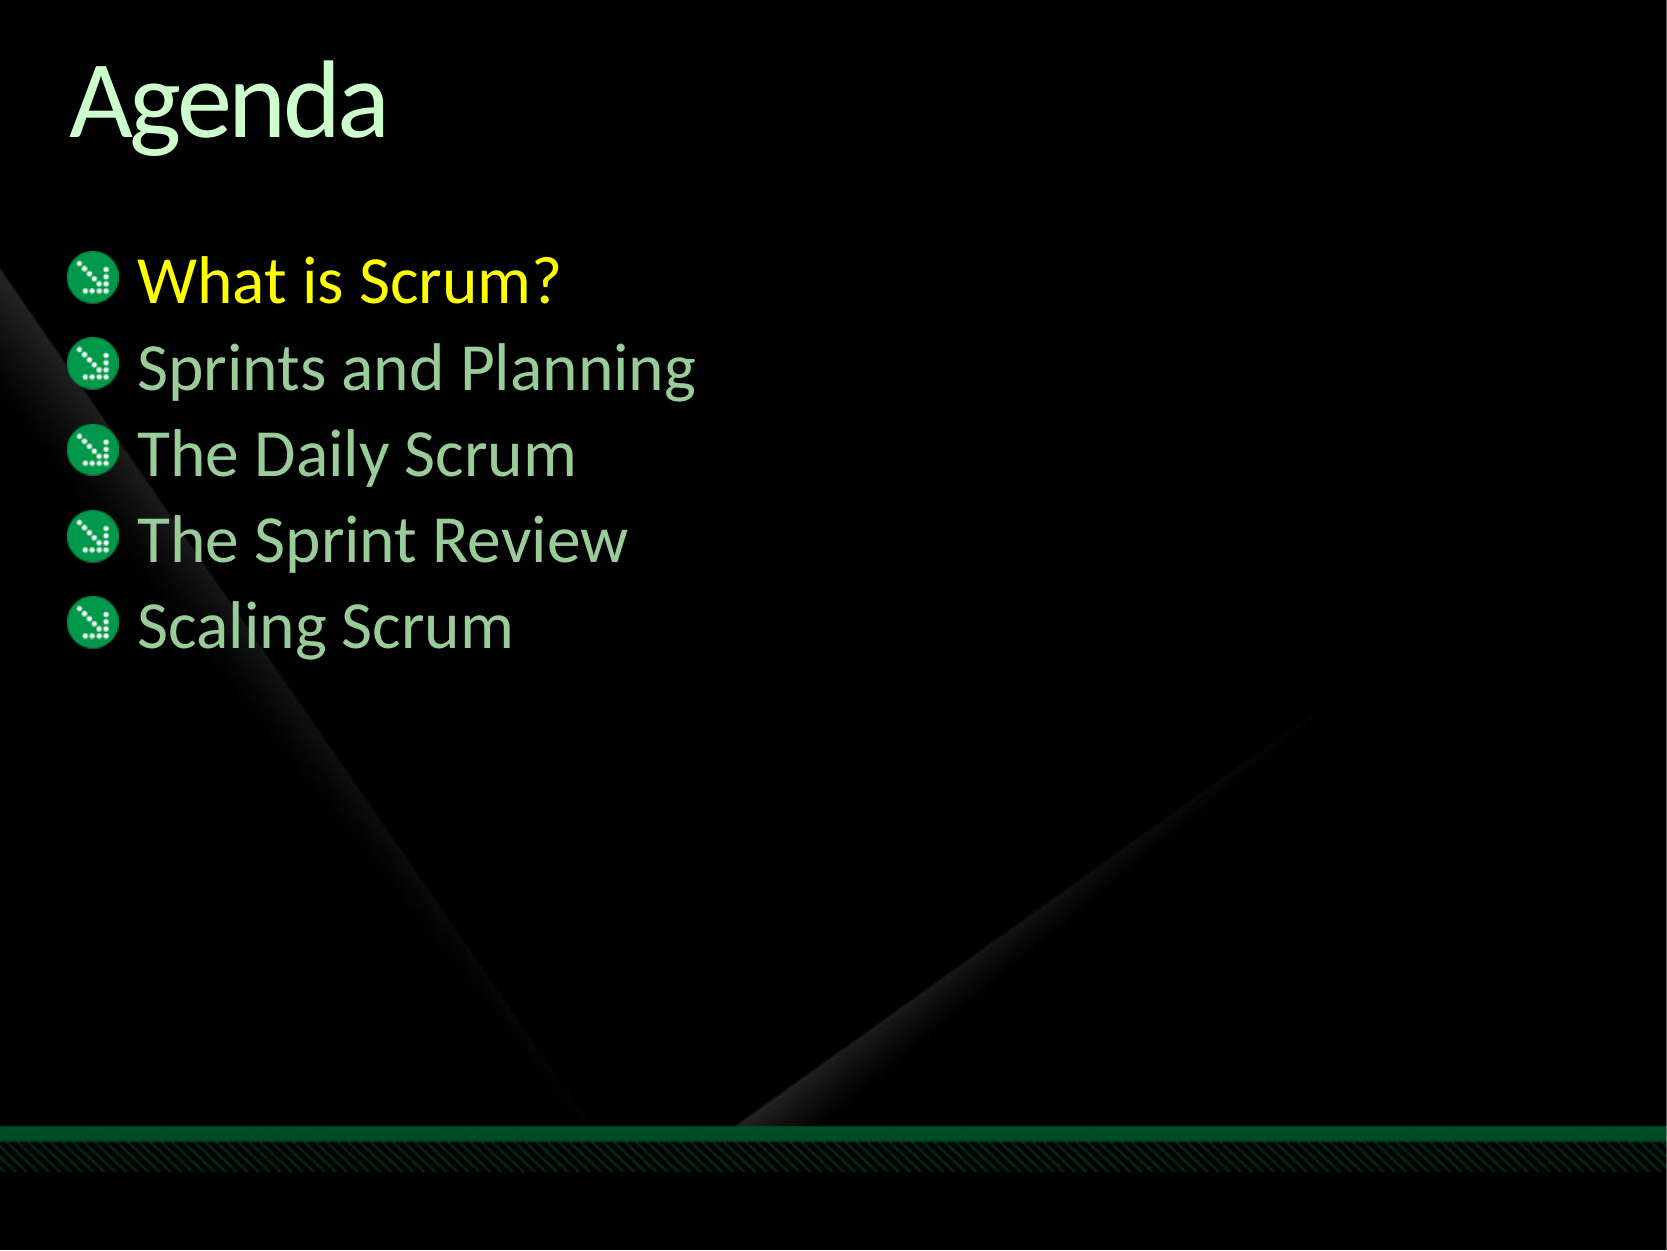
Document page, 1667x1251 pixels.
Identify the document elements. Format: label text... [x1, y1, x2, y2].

title Agenda [69, 41, 1598, 164]
picture [0, 0, 1667, 1250]
list What is Scrum? Sprints and Planning The Daily Scrum The Sprint Review Scaling Scrum [67, 245, 1595, 666]
